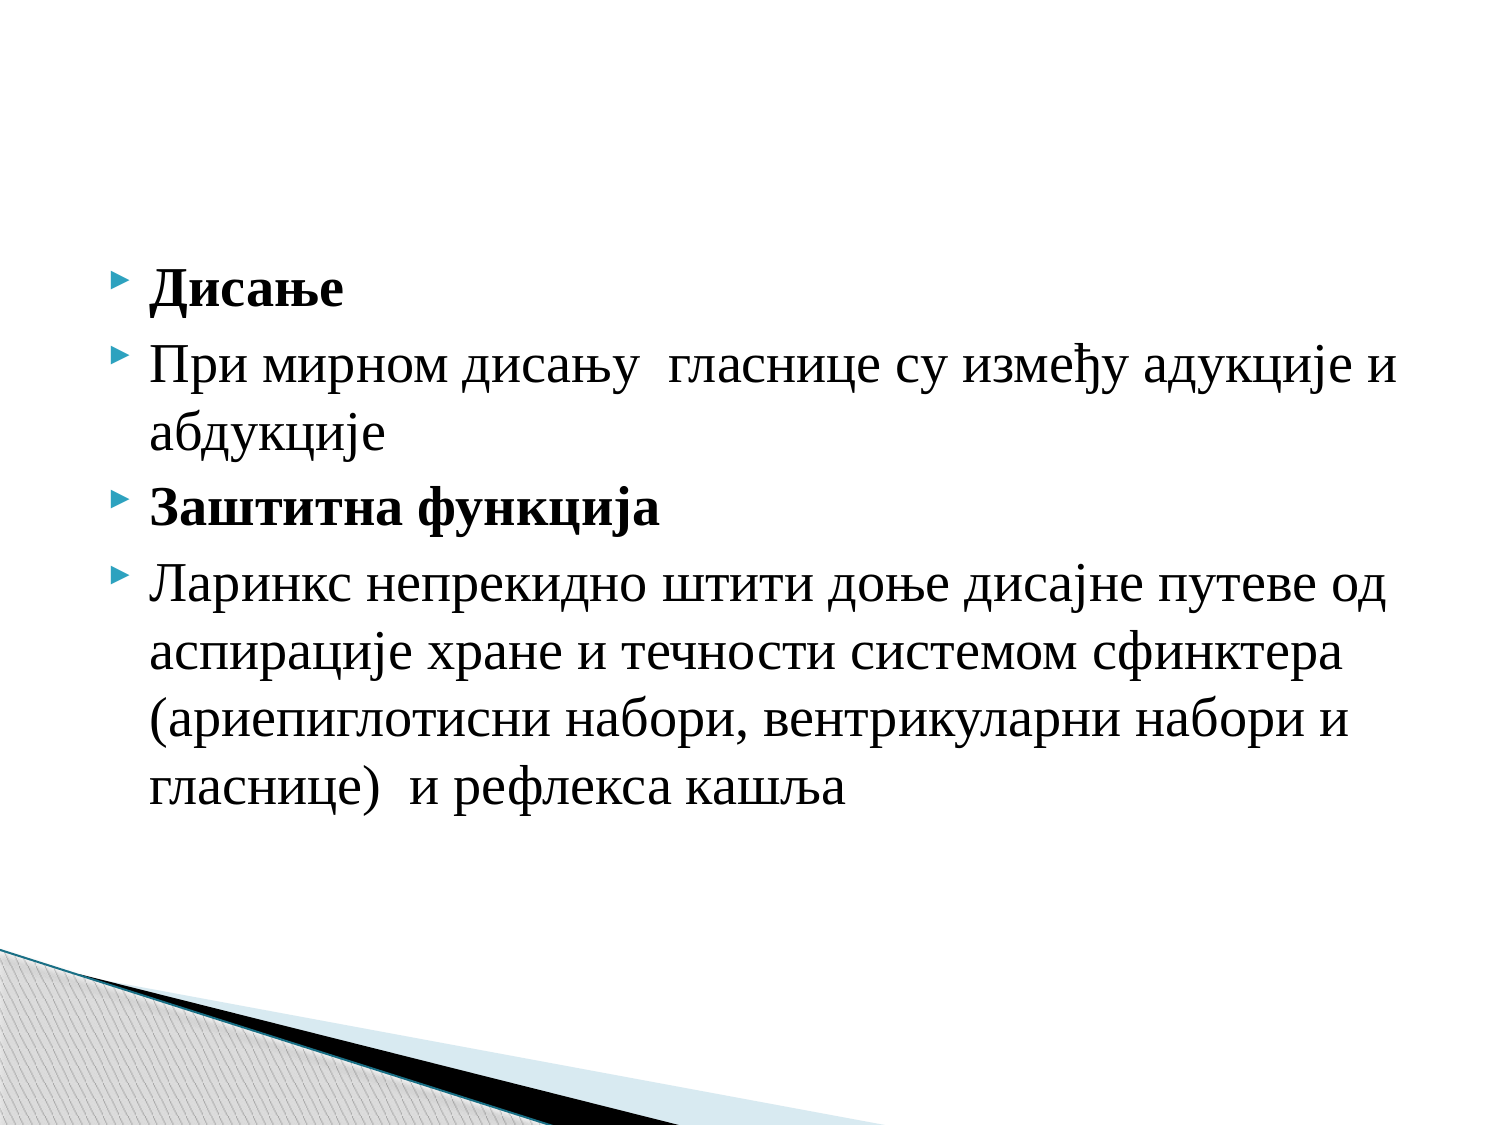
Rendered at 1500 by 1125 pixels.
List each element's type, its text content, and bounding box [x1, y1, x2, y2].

list Дисање При мирном дисању гласнице су између адукције и абдукције Заштитна функција Ларинкс непрекидно штити доње дисајне путеве од аспирације хране и течности системом сфинктера (ариепиглотисни набори, вентрикуларни набори и гласнице) и рефлекса кашља [75, 243, 1425, 986]
